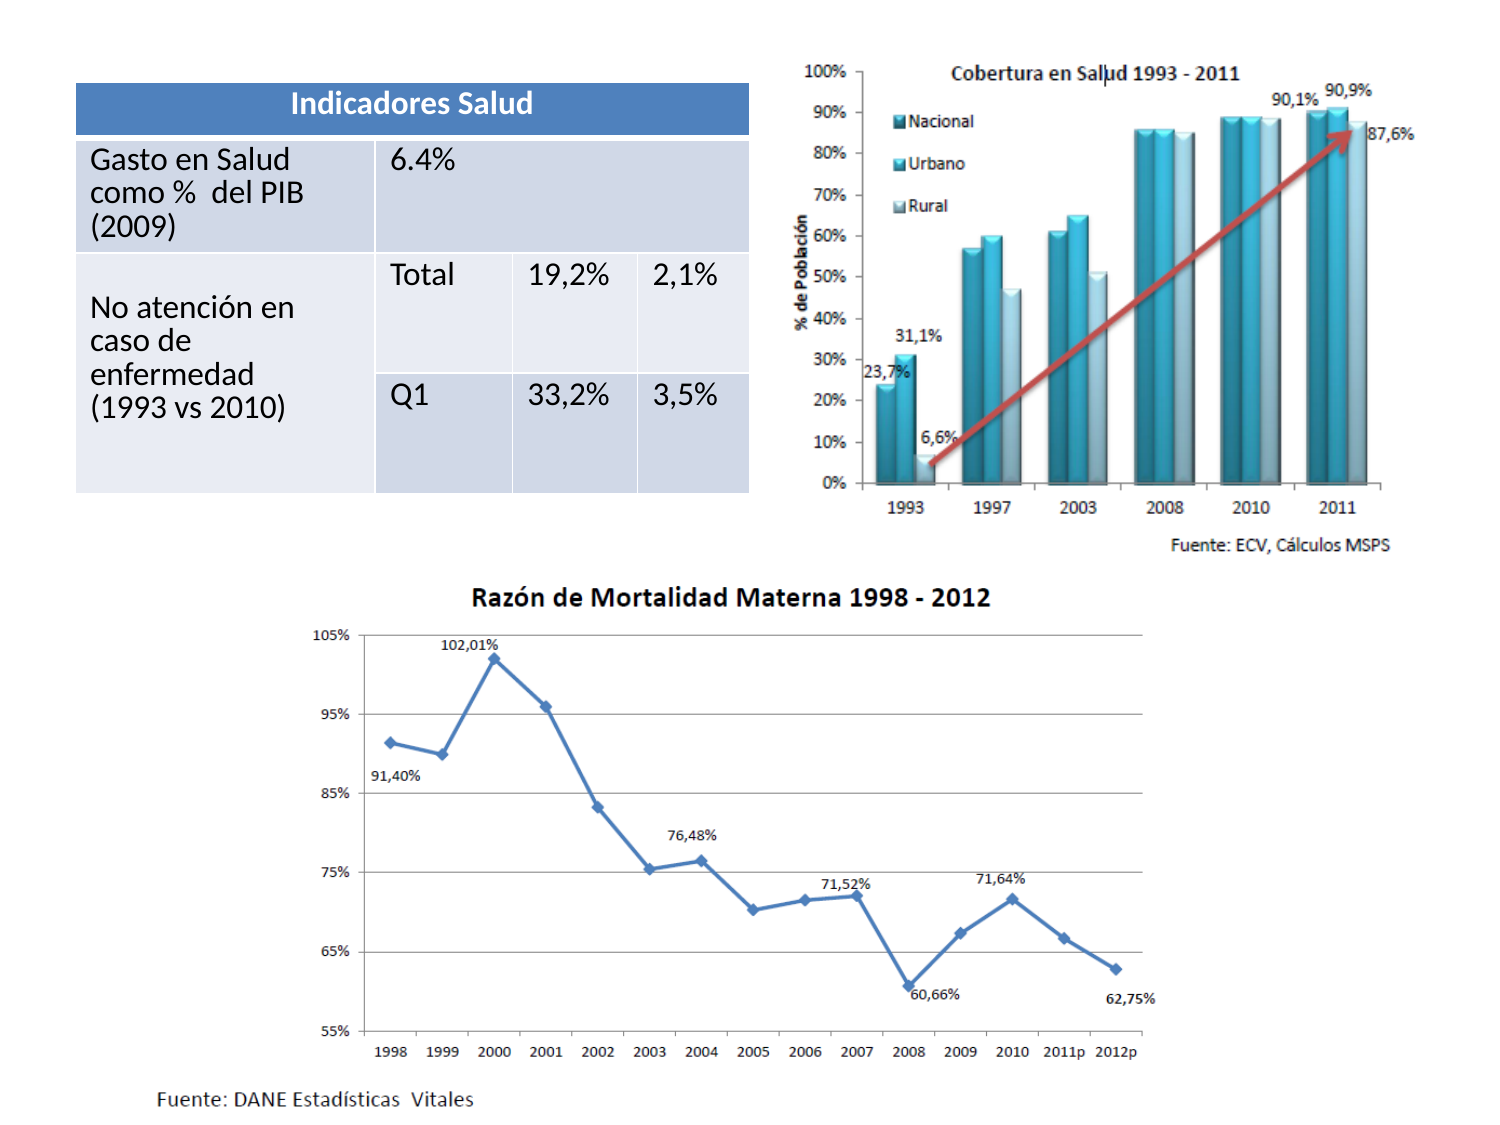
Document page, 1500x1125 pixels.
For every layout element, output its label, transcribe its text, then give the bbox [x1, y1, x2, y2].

table_cell No atención en caso de enfermedad (1993 vs 2010) [76, 254, 374, 493]
table_cell 2,1% [638, 254, 749, 372]
table_header Indicadores Salud [76, 83, 749, 135]
table_cell Q1 [376, 374, 512, 493]
table_cell 6.4% [376, 141, 749, 252]
table_cell 19,2% [513, 254, 637, 372]
table_cell 3,5% [638, 374, 749, 493]
picture [149, 29, 1427, 1113]
table_cell 33,2% [513, 374, 637, 493]
table_cell Total [376, 254, 512, 372]
table_cell Gasto en Salud como % del PIB (2009) [76, 141, 374, 252]
